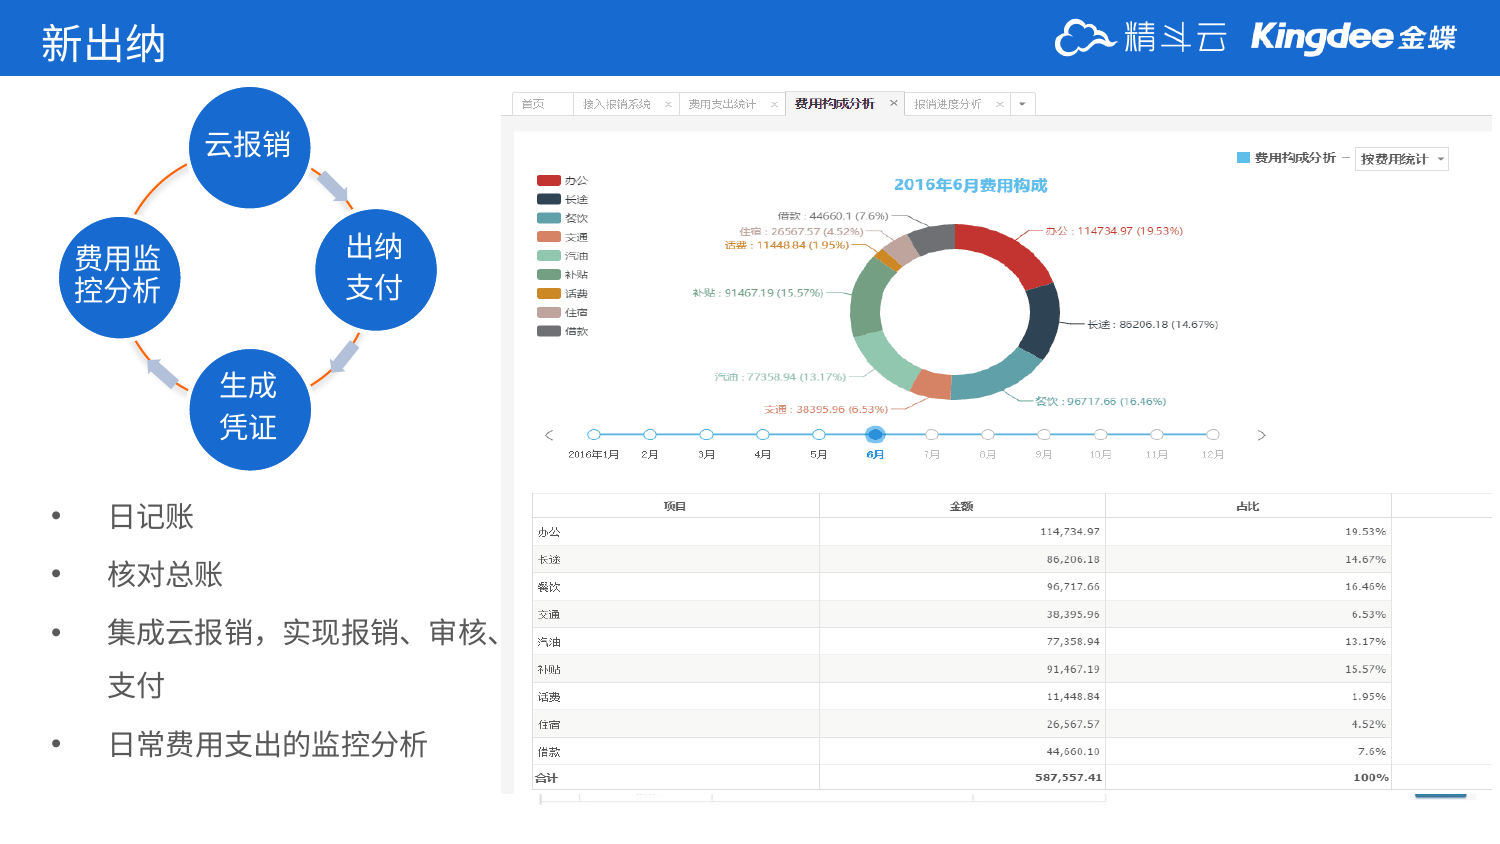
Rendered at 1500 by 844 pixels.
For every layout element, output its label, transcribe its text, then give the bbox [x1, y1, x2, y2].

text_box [56, 84, 440, 473]
picture [501, 84, 1493, 812]
picture [1196, 0, 1487, 69]
title 新出纳 [26, 0, 1196, 86]
list 日记账 核对总账 集成云报销，实现报销、审核、支付 日常费用支出的监控分析 [36, 472, 529, 844]
